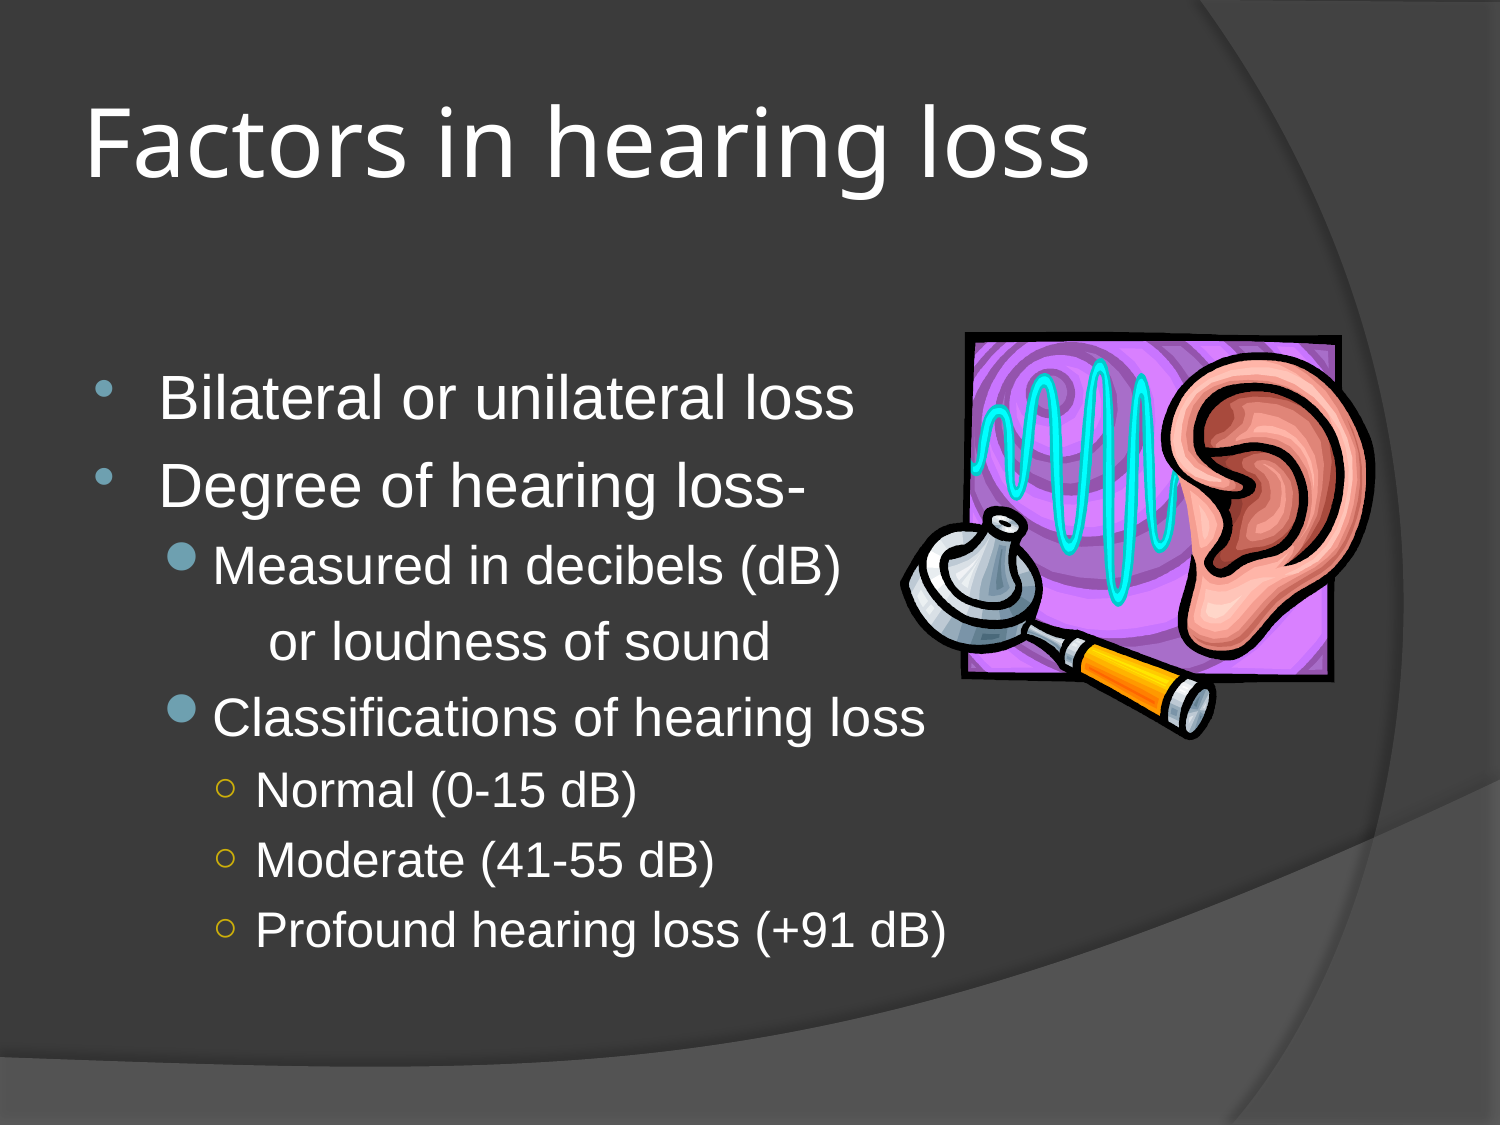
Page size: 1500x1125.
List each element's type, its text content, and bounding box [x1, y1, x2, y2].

title Factors in hearing loss [75, 45, 1300, 233]
picture [899, 324, 1383, 748]
list Bilateral or unilateral loss Degree of hearing loss- Measured in decibels (dB) or loudness of sound Classifications of hearing loss Normal (0-15 dB) Moderate (41-55 dB) Profound hearing loss (+91 dB) [75, 262, 1300, 1005]
